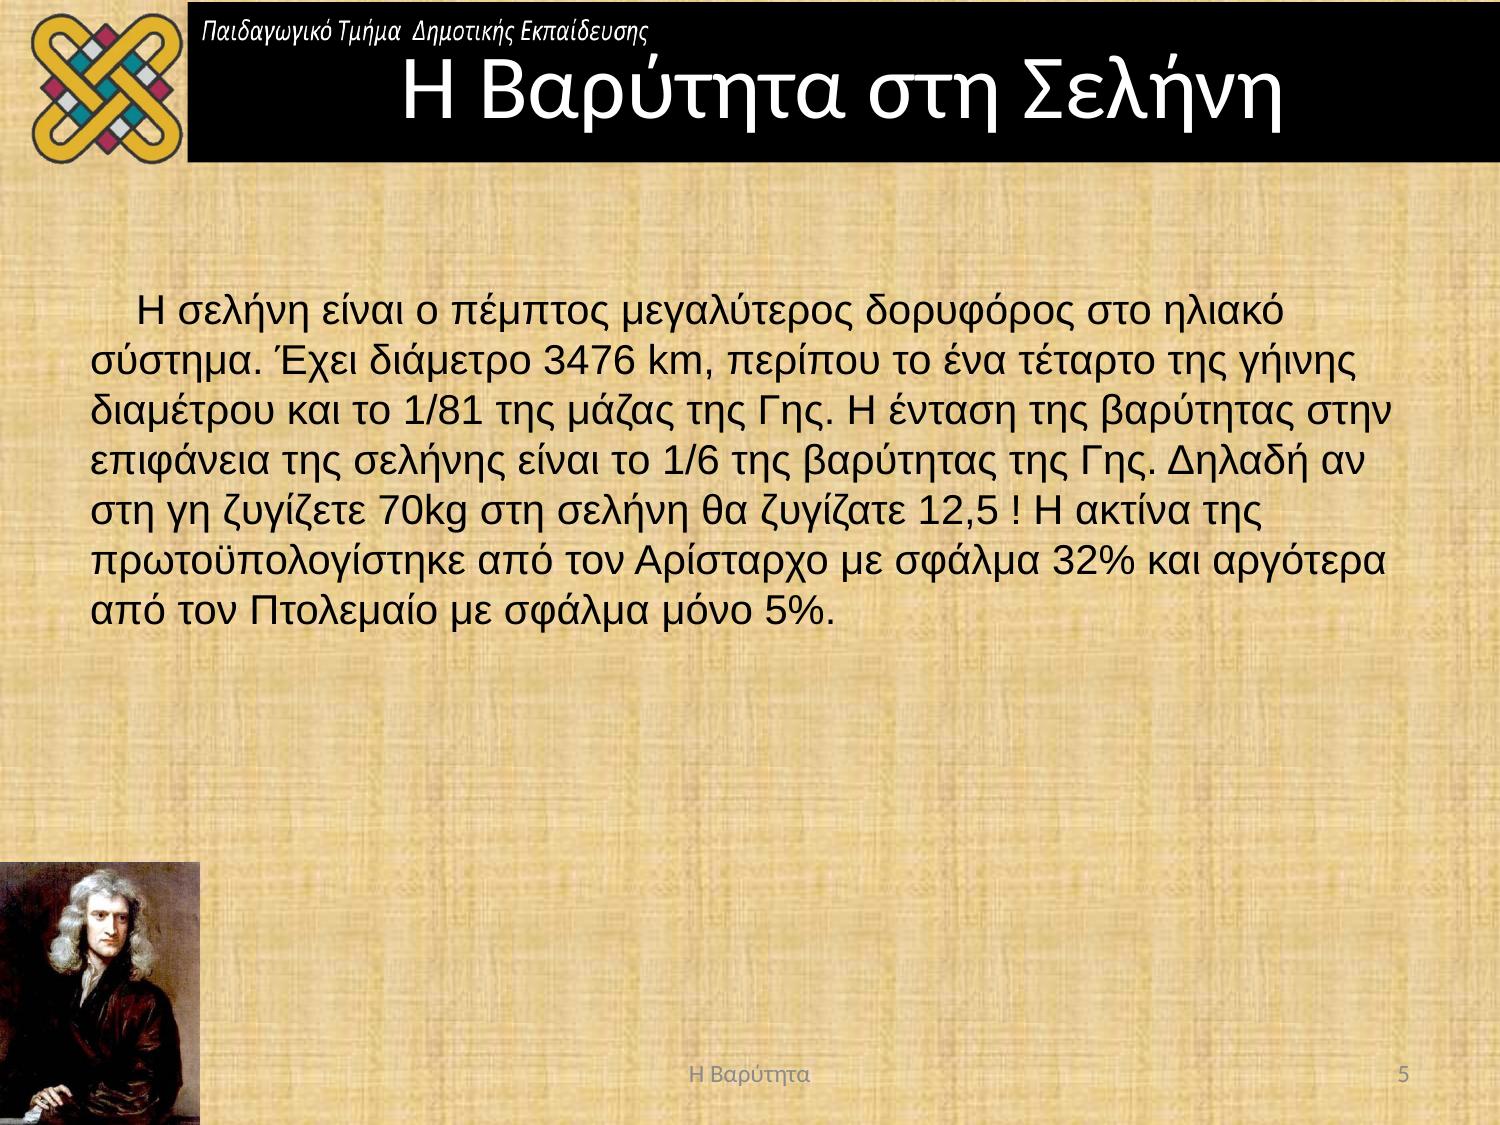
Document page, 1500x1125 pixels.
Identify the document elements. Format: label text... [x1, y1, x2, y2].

list H σελήνη είναι ο πέμπτος μεγαλύτερος δορυφόρος στο ηλιακό σύστημα. Έχει διάμετρο 3476 km, περίπου το ένα τέταρτο της γήινης διαμέτρου και το 1/81 της μάζας της Γης. Η ένταση της βαρύτητας στην επιφάνεια της σελήνης είναι το 1/6 της βαρύτητας της Γης. Δηλαδή αν στη γη ζυγίζετε 70kg στη σελήνη θα ζυγίζατε 12,5 ! Η ακτίνα της πρωτοϋπολογίστηκε από τον Αρίσταρχο με σφάλμα 32% και αργότερα από τον Πτολεμαίο με σφάλμα μόνο 5%. [75, 275, 1425, 1018]
footer Η Βαρύτητα [512, 1042, 988, 1103]
picture [0, 0, 1500, 1125]
title Η Βαρύτητα στη Σελήνη [187, 2, 1500, 163]
slide_number 5 [1074, 1042, 1425, 1103]
